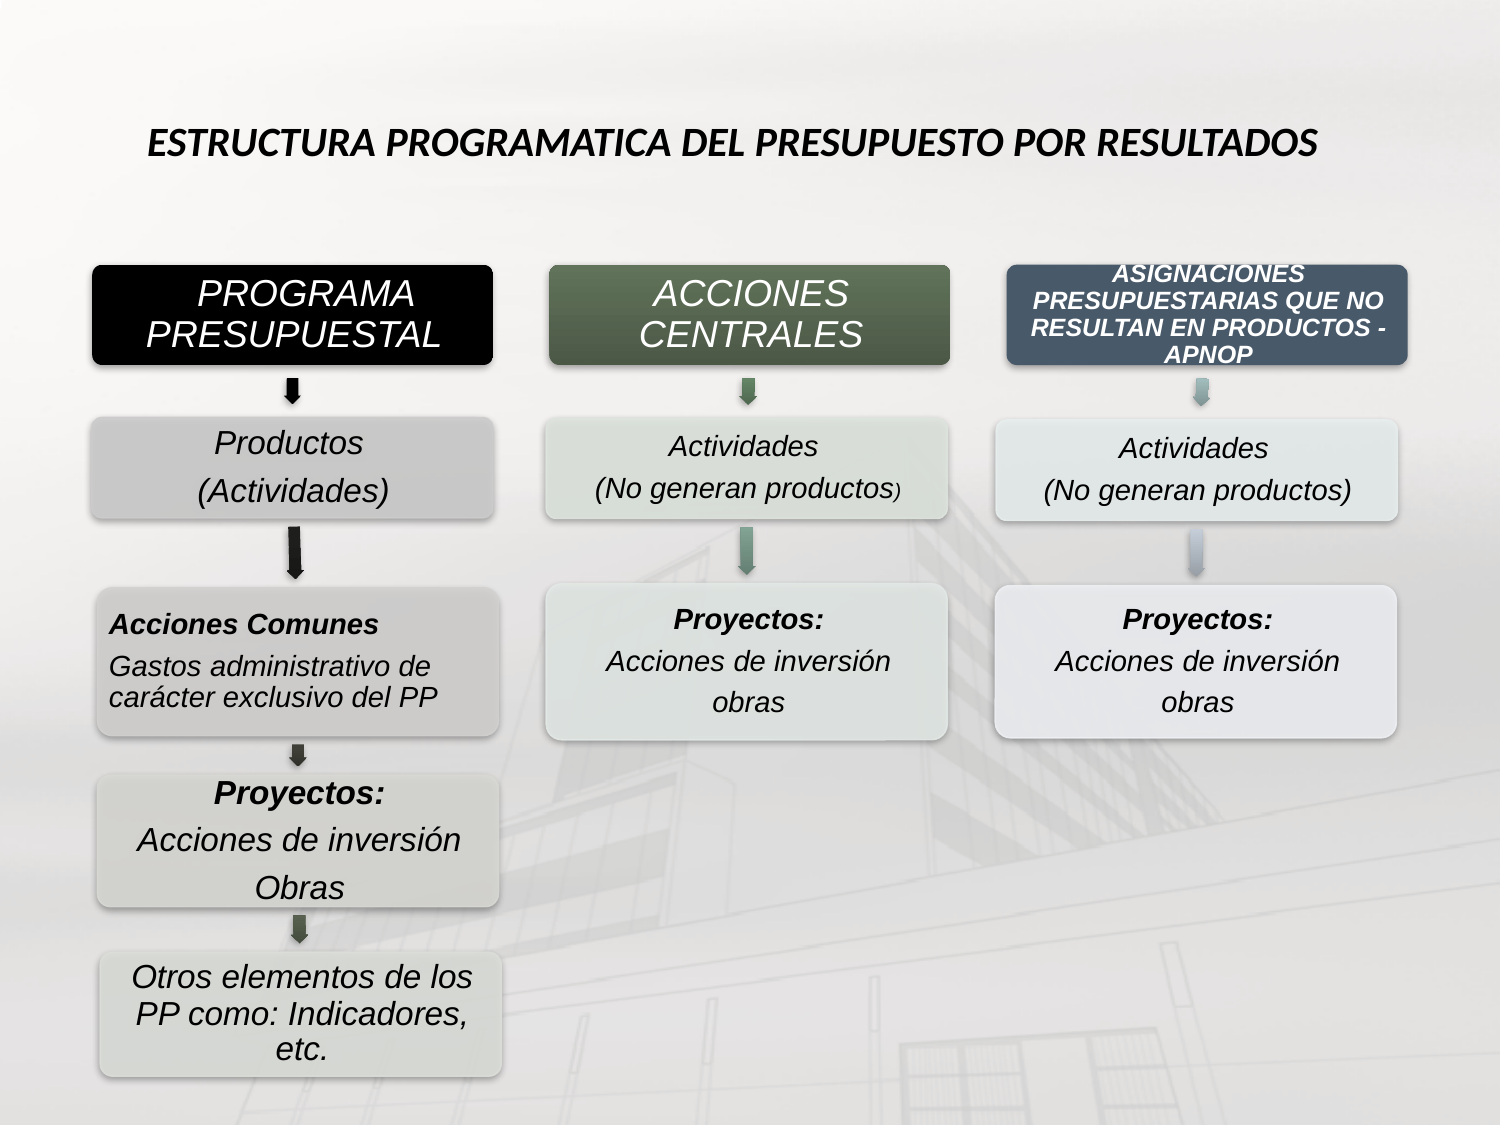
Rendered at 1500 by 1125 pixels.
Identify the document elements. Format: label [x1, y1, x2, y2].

text_box [91, 191, 1409, 1083]
picture [0, 0, 1500, 1125]
